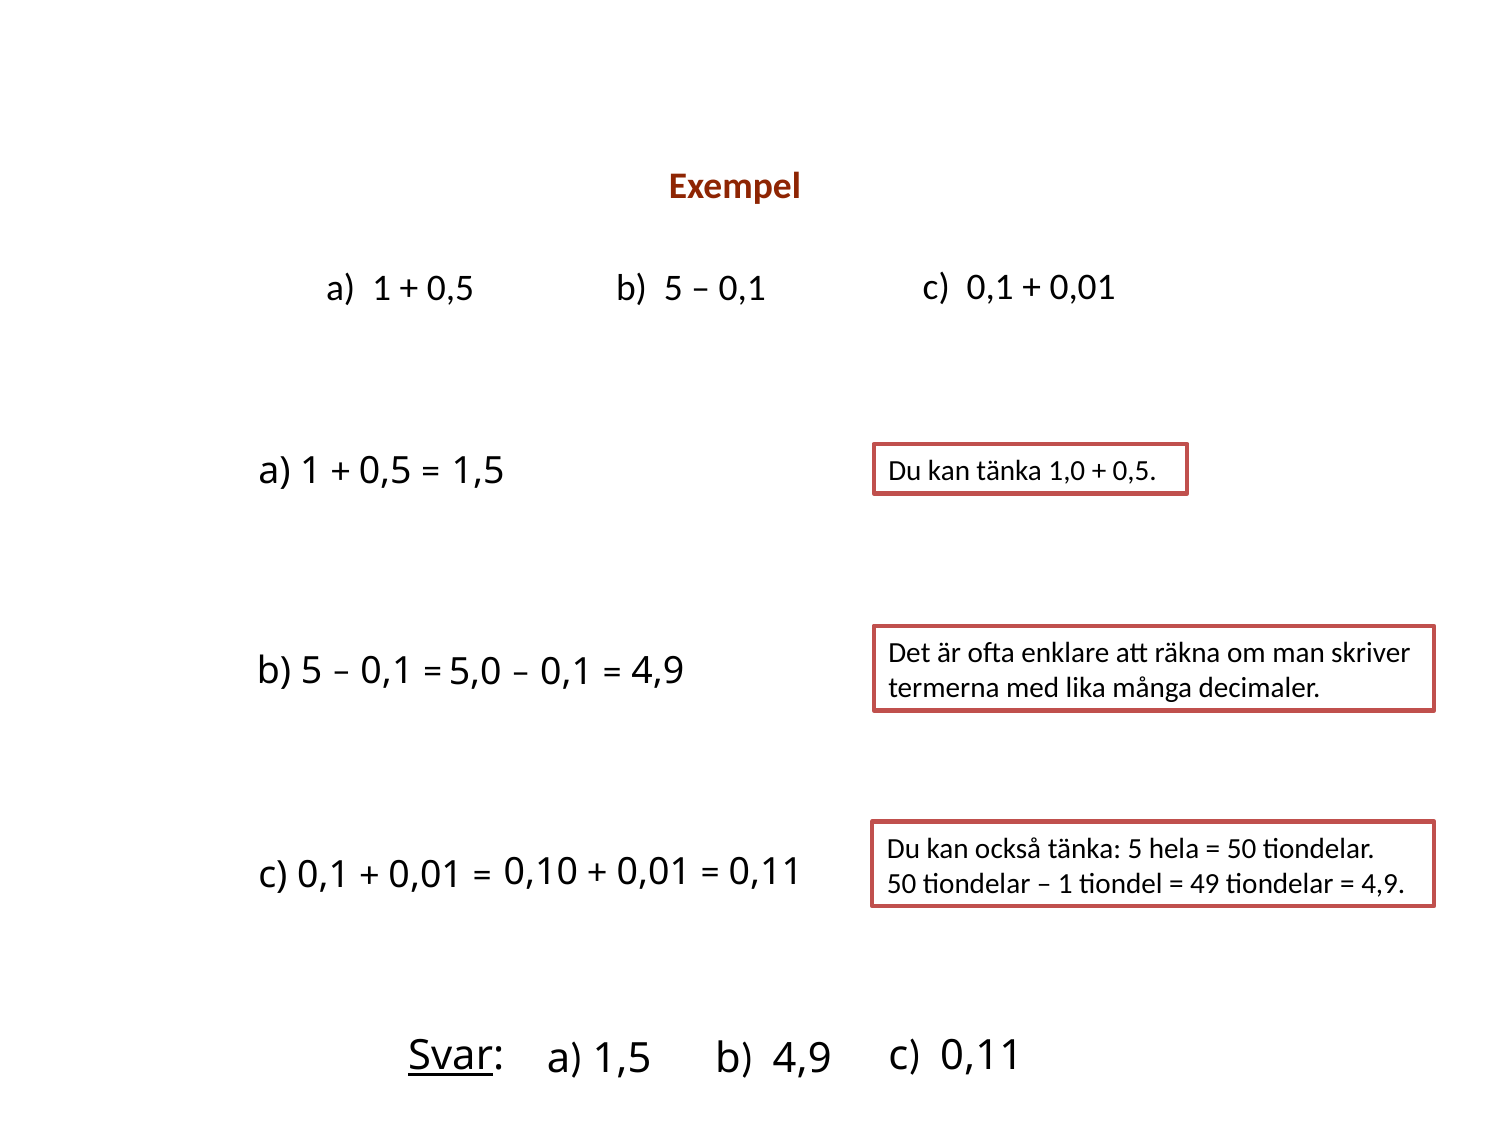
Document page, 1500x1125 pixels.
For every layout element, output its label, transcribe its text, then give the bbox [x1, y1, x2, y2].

table_header c) 0,1 + 0,01 [915, 271, 1180, 317]
text_box 0,10 + 0,01 = [488, 839, 753, 899]
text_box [531, 1023, 698, 1090]
text_box 1,5 [436, 438, 520, 499]
text_box Svar: [393, 1020, 550, 1086]
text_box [700, 1023, 869, 1090]
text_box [873, 1020, 1106, 1087]
text_box c) 0,1 + 0,01 = [243, 842, 508, 903]
text_box 0,11 [753, 839, 819, 899]
text_box 4,9 [606, 638, 700, 699]
text_box Du kan tänka 1,0 + 0,5. [872, 442, 1189, 496]
text_box b) 5 – 0,1 = [242, 638, 469, 699]
table_header b) 5 – 0,1 [608, 272, 874, 317]
text_box a) 1 + 0,5 = [243, 438, 436, 499]
text_box Du kan också tänka: 5 hela = 50 tiondelar. 50 tiondelar – 1 tiondel = 49 tiondelar = 4,9. [870, 819, 1436, 908]
text_box Det är ofta enklare att räkna om man skriver termerna med lika många decimaler. [872, 624, 1436, 713]
table_header a) 1 + 0,5 [318, 272, 584, 317]
text_box Exempel [654, 153, 817, 214]
text_box 5,0 – 0,1 = [433, 639, 661, 700]
